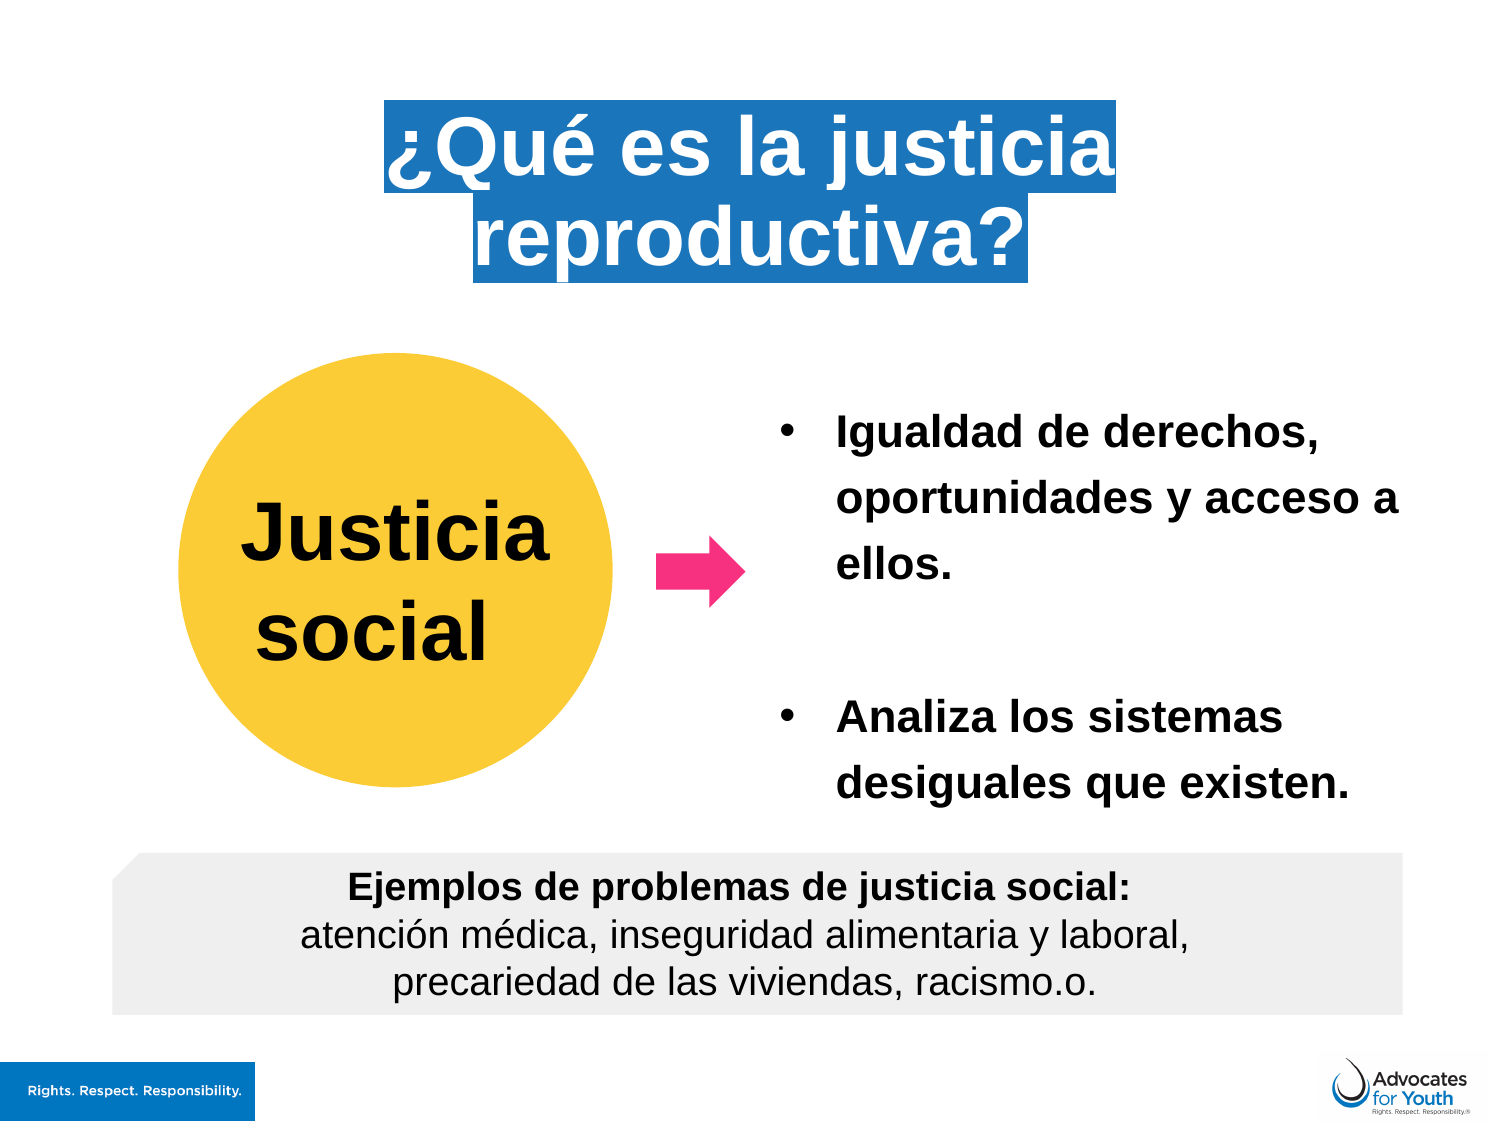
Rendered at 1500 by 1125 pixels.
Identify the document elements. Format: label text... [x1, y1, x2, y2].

picture [1318, 1050, 1488, 1125]
title ¿Qué es la justicia reproductiva? [112, 99, 1388, 288]
text_box [203, 352, 588, 469]
text_box Justicia social [99, 469, 691, 685]
text_box [211, 685, 580, 788]
list Igualdad de derechos, oportunidades y acceso a ellos. Analiza los sistemas desiguales que existen. [764, 319, 1418, 853]
picture [0, 1062, 255, 1121]
text_box [656, 535, 746, 608]
text_box Ejemplos de problemas de justicia social: atención médica, inseguridad alimentaria y laboral, precariedad de las viviendas, racismo.o. [37, 853, 1454, 1012]
